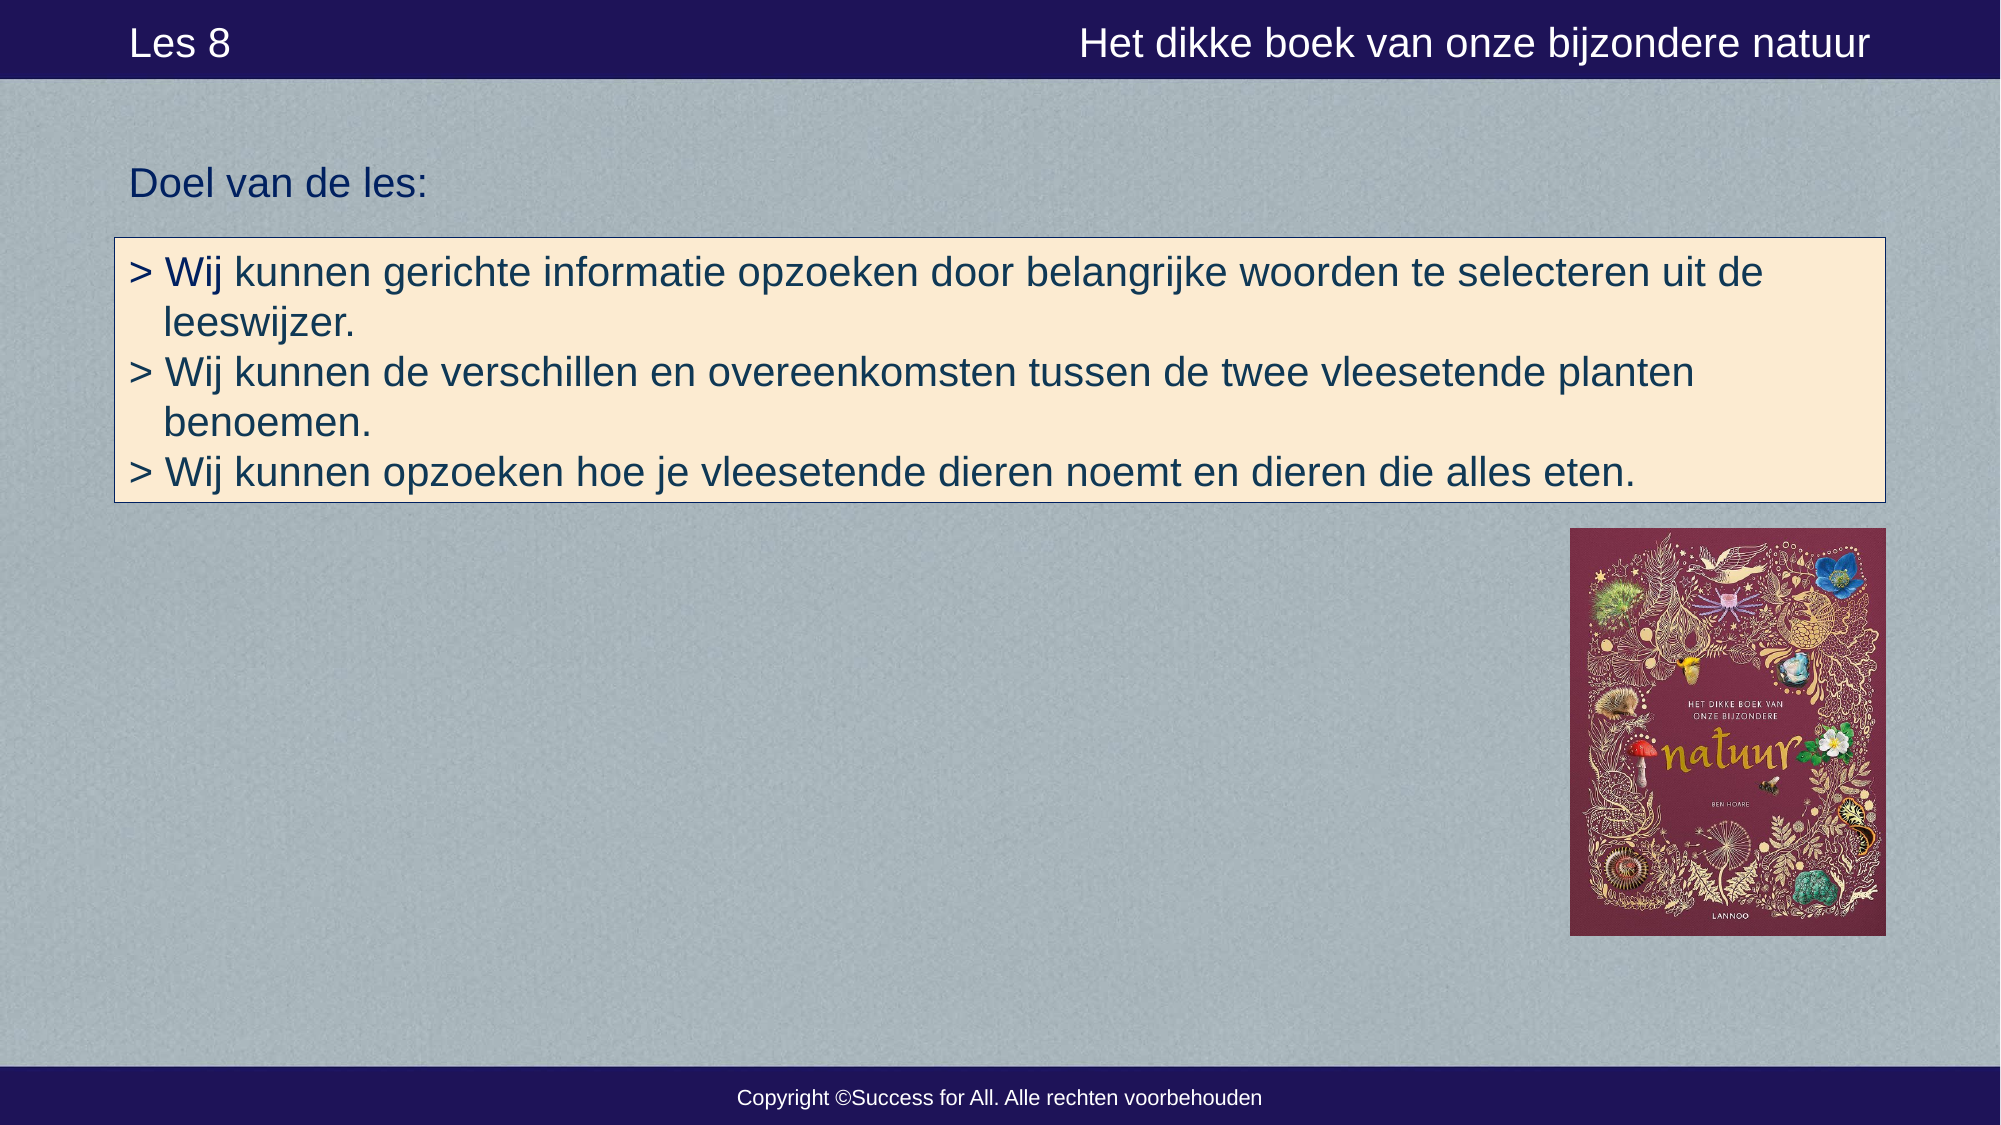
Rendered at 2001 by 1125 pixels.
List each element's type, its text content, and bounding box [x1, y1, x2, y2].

text_box > Wij kunnen gerichte informatie opzoeken door belangrijke woorden te selecteren uit de leeswijzer. > Wij kunnen de verschillen en overeenkomsten tussen de twee vleesetende planten benoemen. > Wij kunnen opzoeken hoe je vleesetende dieren noemt en dieren die alles eten. [114, 237, 1886, 503]
picture [0, 0, 2001, 1125]
text_box Het dikke boek van onze bijzondere natuur [999, 8, 1886, 73]
text_box Copyright ©Success for All. Alle rechten voorbehouden [0, 1076, 2000, 1125]
text_box Doel van de les: [113, 148, 1635, 214]
text_box Les 8 [114, 8, 354, 73]
